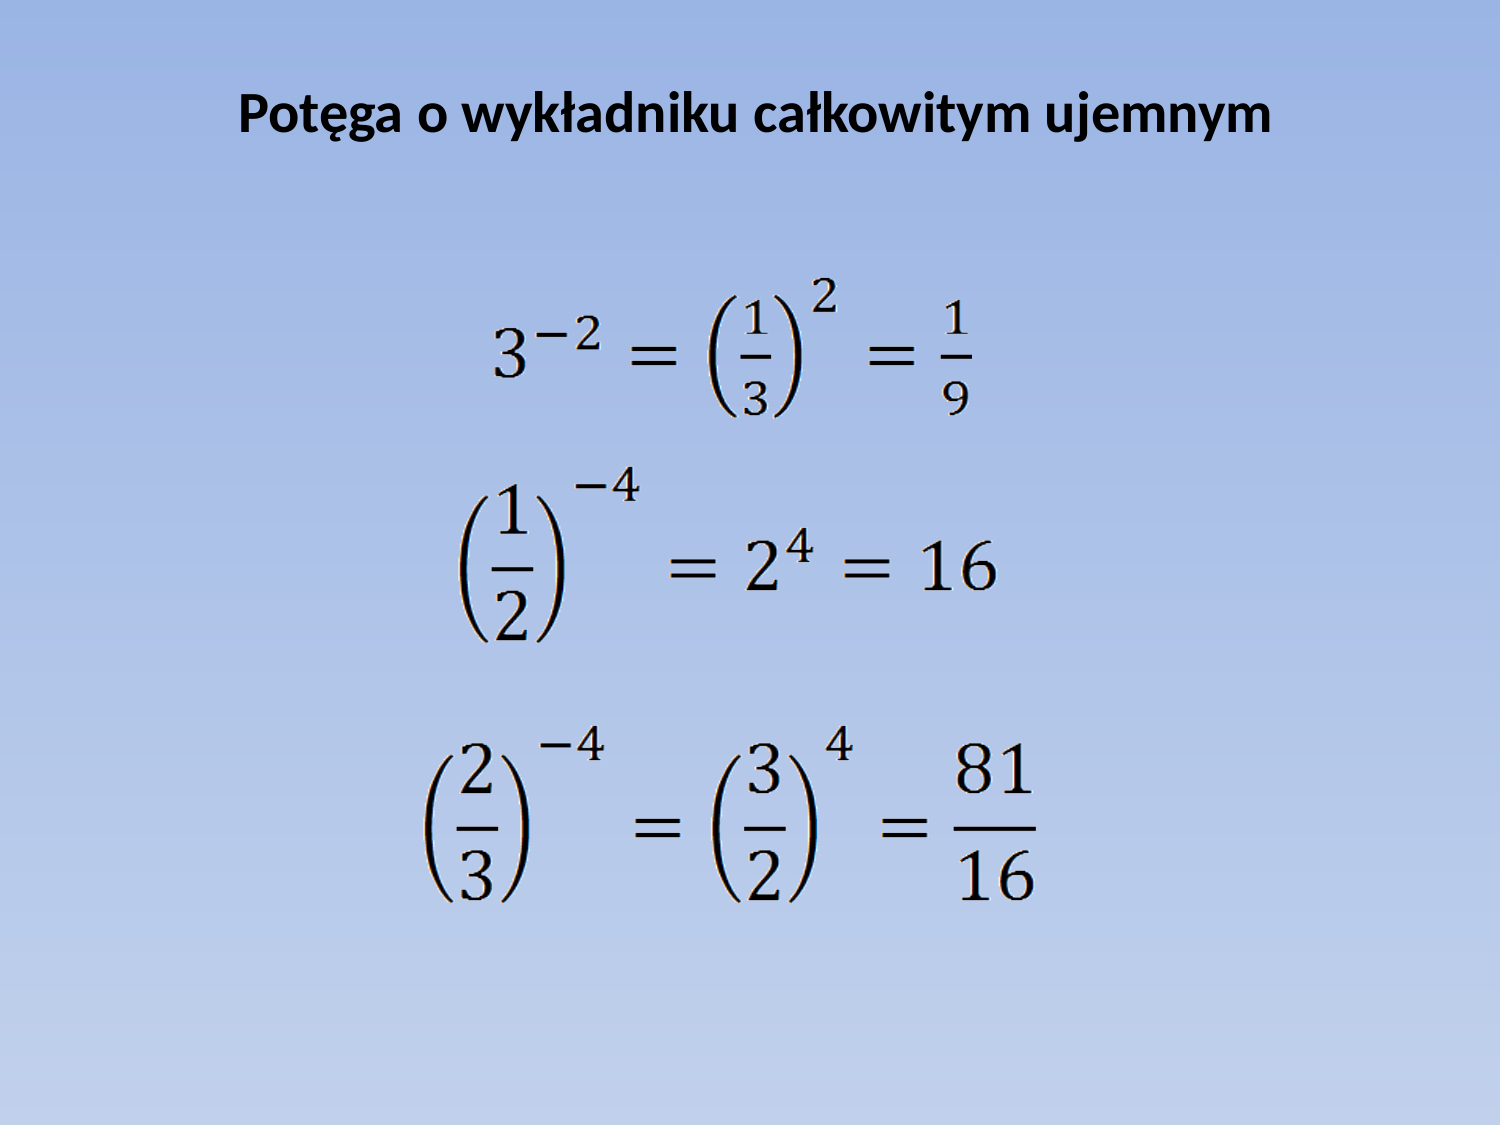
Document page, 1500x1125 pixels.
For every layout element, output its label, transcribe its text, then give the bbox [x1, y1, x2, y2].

picture [489, 266, 972, 434]
picture [418, 715, 1039, 918]
picture [454, 455, 999, 658]
text_box Potęga o wykładniku całkowitym ujemnym [100, 66, 1412, 152]
